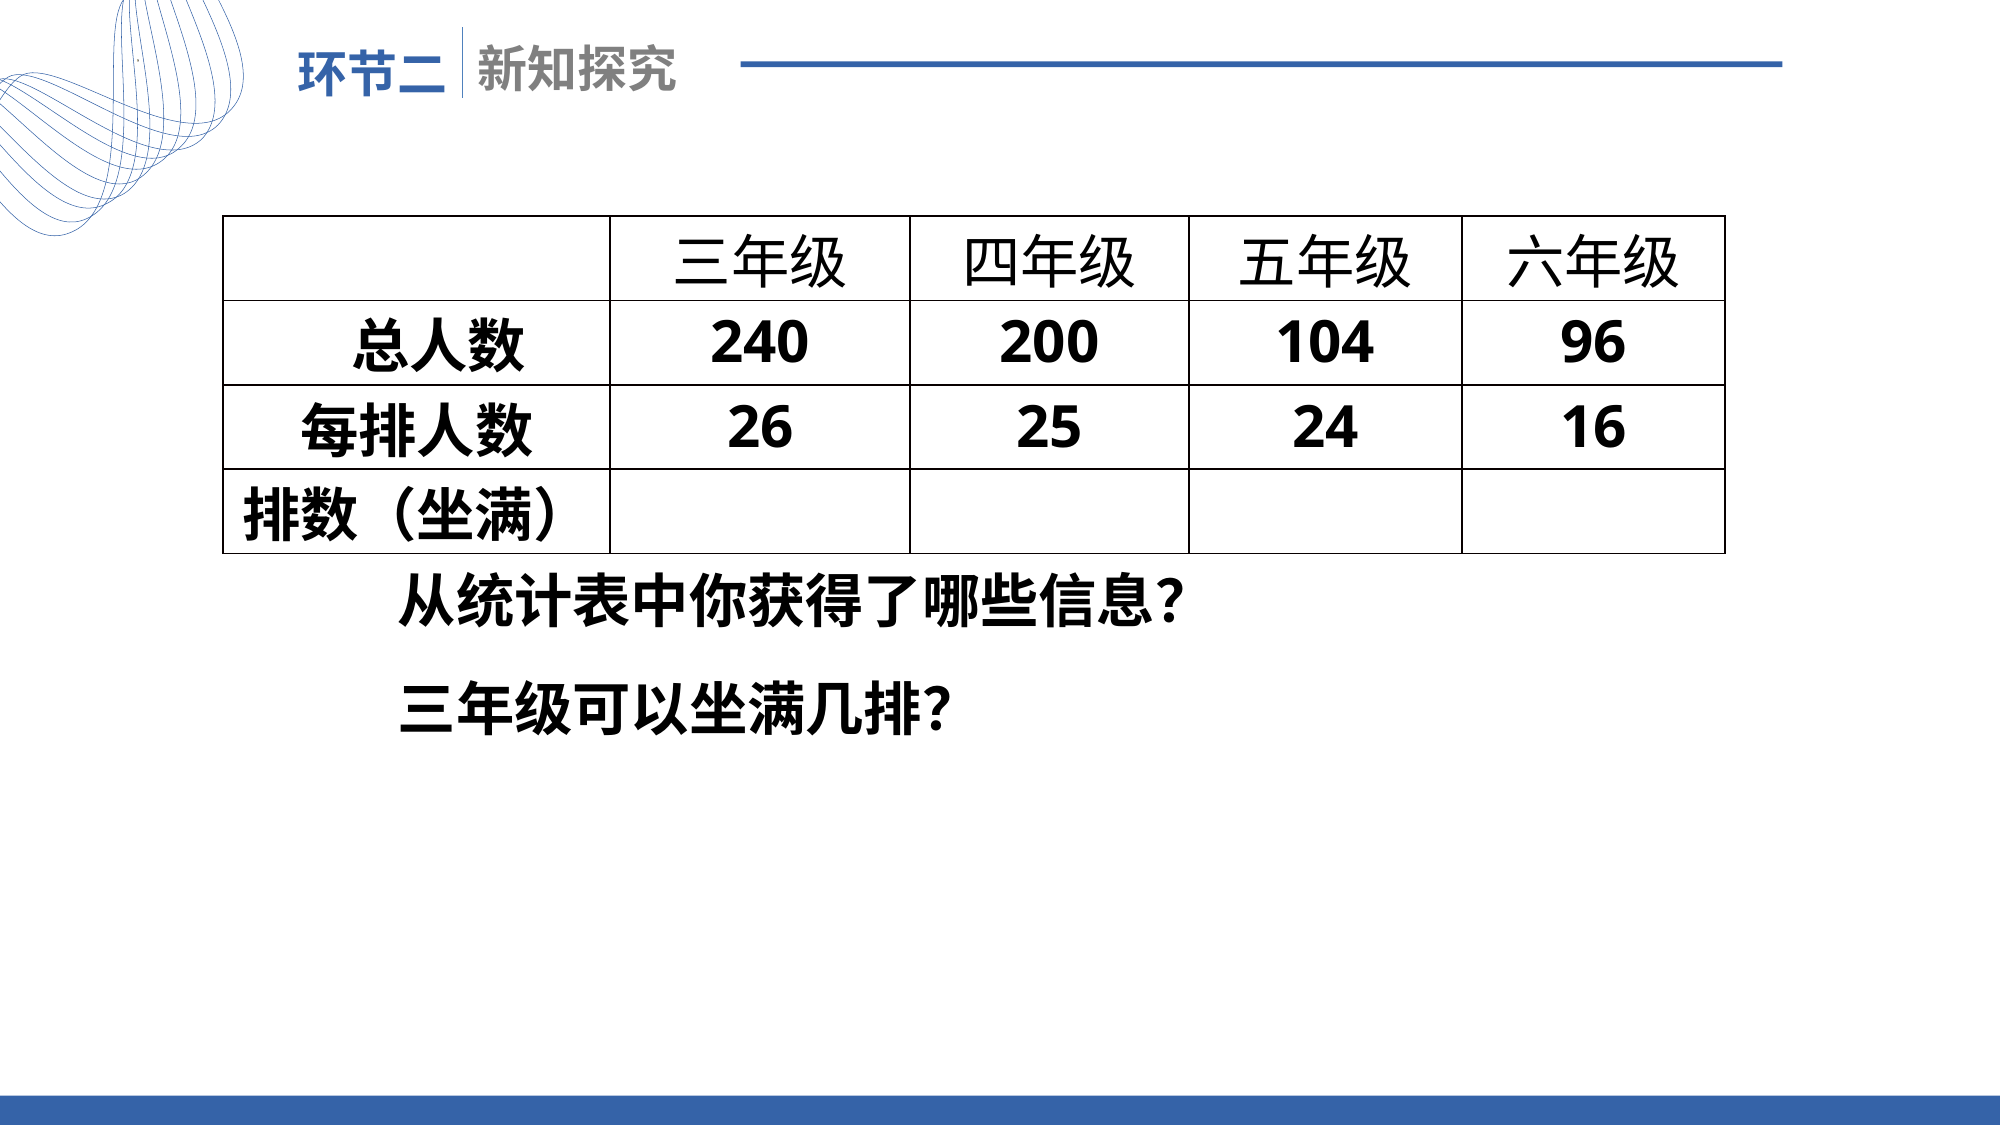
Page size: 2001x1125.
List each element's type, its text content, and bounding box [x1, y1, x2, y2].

table_cell [1463, 470, 1724, 553]
table_cell 25 [911, 386, 1188, 468]
table_cell 104 [1190, 301, 1461, 384]
table_header 四年级 [911, 217, 1188, 300]
table_cell 200 [911, 301, 1188, 384]
table_cell [1190, 470, 1461, 553]
table_cell 排数（坐满） [224, 470, 609, 553]
table_header [224, 217, 609, 300]
table_cell 240 [611, 301, 909, 384]
text_box 三年级可以坐满几排？ [383, 664, 1217, 750]
table_cell 每排人数 [224, 386, 609, 468]
table_cell 24 [1190, 386, 1461, 468]
table_cell [911, 470, 1188, 553]
table_cell [611, 470, 909, 553]
table_cell 总人数 [224, 301, 609, 384]
text_box 从统计表中你获得了哪些信息？ [383, 556, 1217, 641]
table_cell 96 [1463, 301, 1724, 384]
table_header 六年级 [1463, 217, 1724, 300]
table_cell 16 [1463, 386, 1724, 468]
table_cell 26 [611, 386, 909, 468]
table_header 五年级 [1190, 217, 1461, 300]
table_header 三年级 [611, 217, 909, 300]
